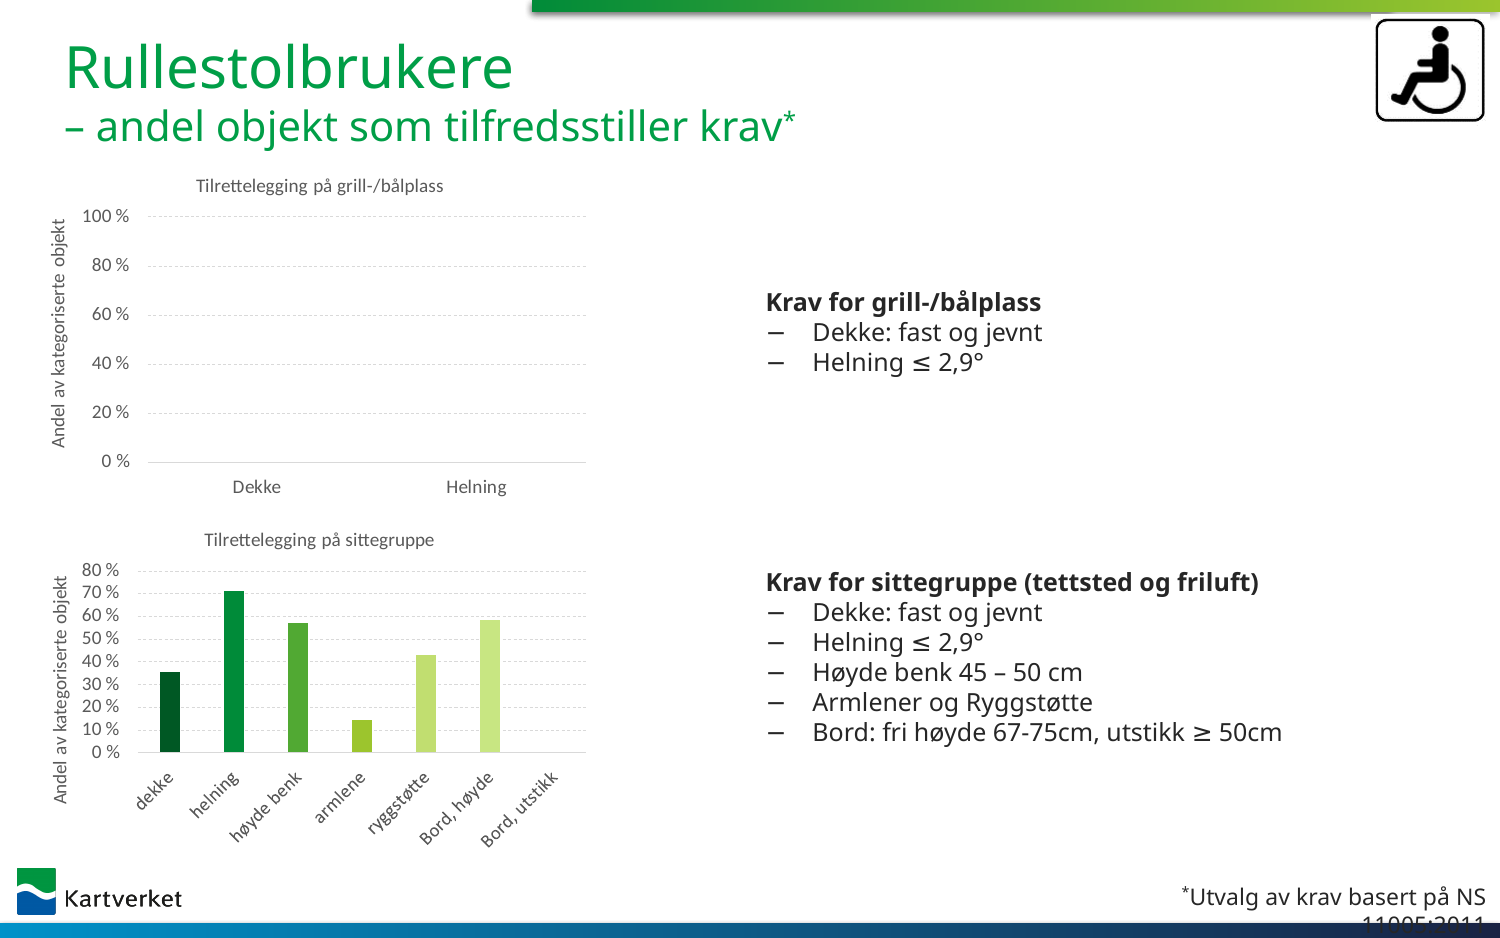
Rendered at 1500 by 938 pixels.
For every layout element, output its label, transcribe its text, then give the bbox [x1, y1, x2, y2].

picture [41, 166, 597, 505]
picture [41, 520, 597, 859]
text_box Rullestolbrukere – andel objekt som tilfredsstiller krav* [49, 14, 1431, 158]
text_box *Utvalg av krav basert på NS 11005:2011 [1068, 873, 1500, 938]
text_box Krav for sittegruppe (tettsted og friluft) Dekke: fast og jevnt Helning ≤ 2,9° Høyde benk 45 – 50 cm Armlener og Ryggstøtte Bord: fri høyde 67-75cm, utstikk ≥ 50cm [750, 559, 1500, 754]
picture [1371, 13, 1491, 127]
text_box Krav for grill-/bålplass Dekke: fast og jevnt Helning ≤ 2,9° [750, 279, 1452, 384]
